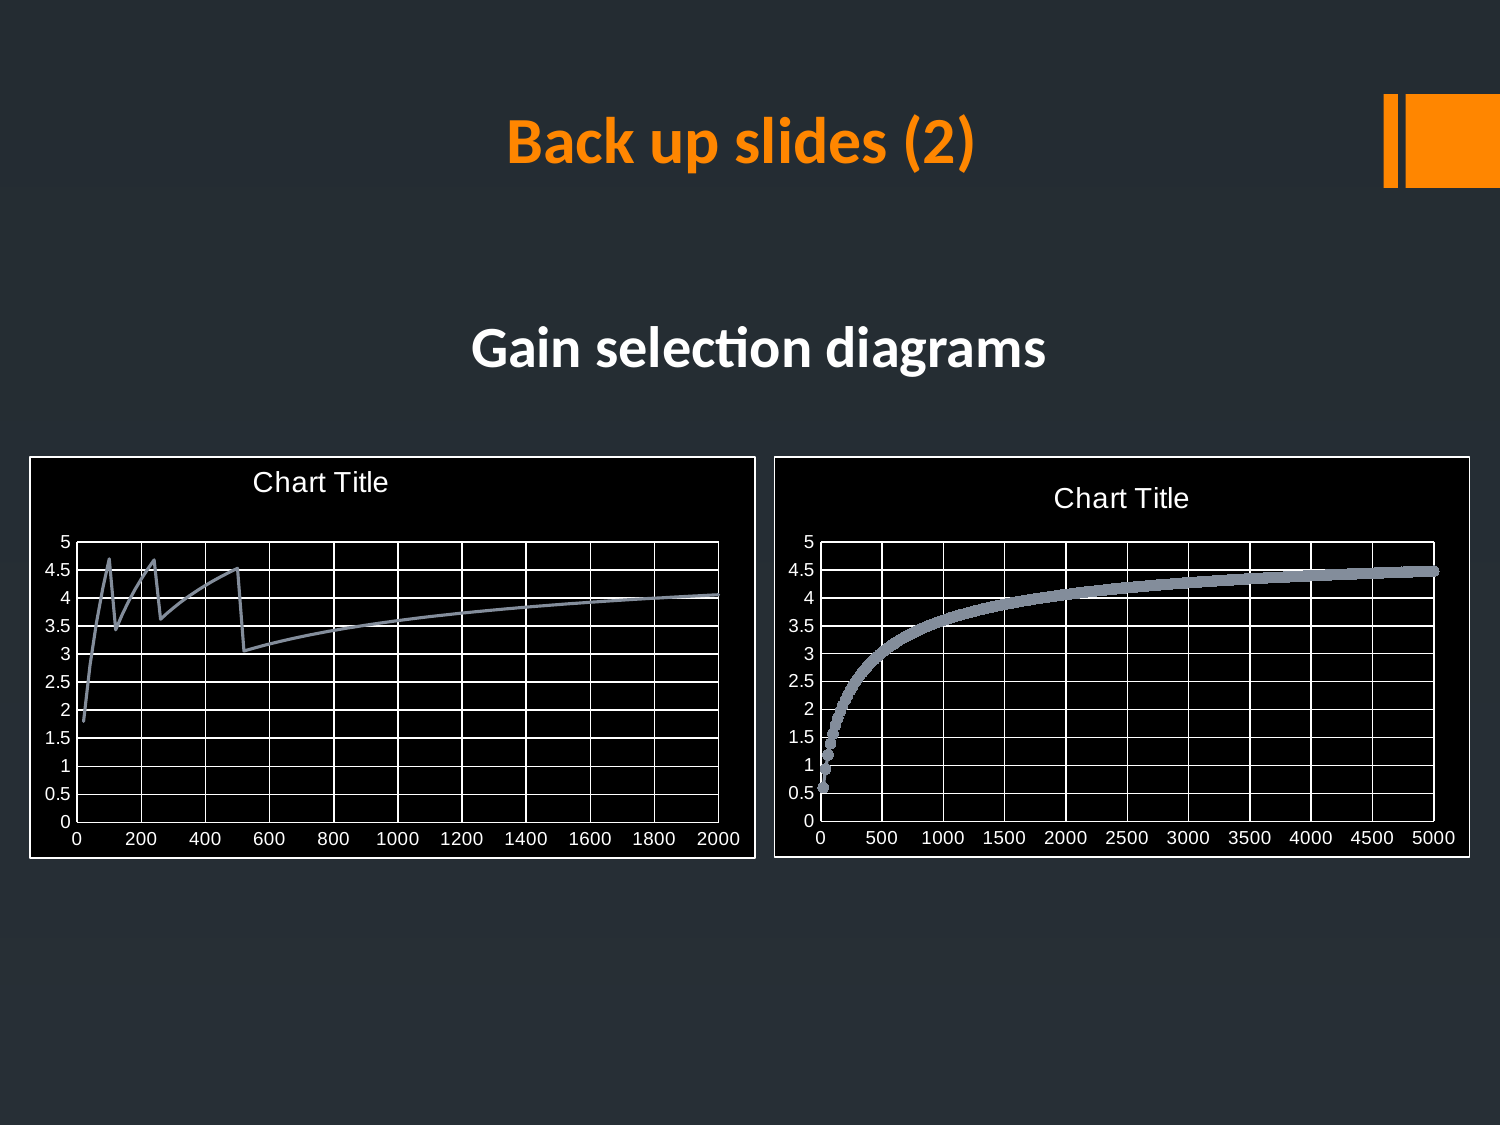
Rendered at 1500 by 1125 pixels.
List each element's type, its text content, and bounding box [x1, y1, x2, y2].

chart [28, 455, 757, 860]
chart [773, 455, 1472, 859]
title Back up slides (2) [41, 90, 1442, 219]
subtitle Gain selection diagrams [17, 219, 1500, 1059]
